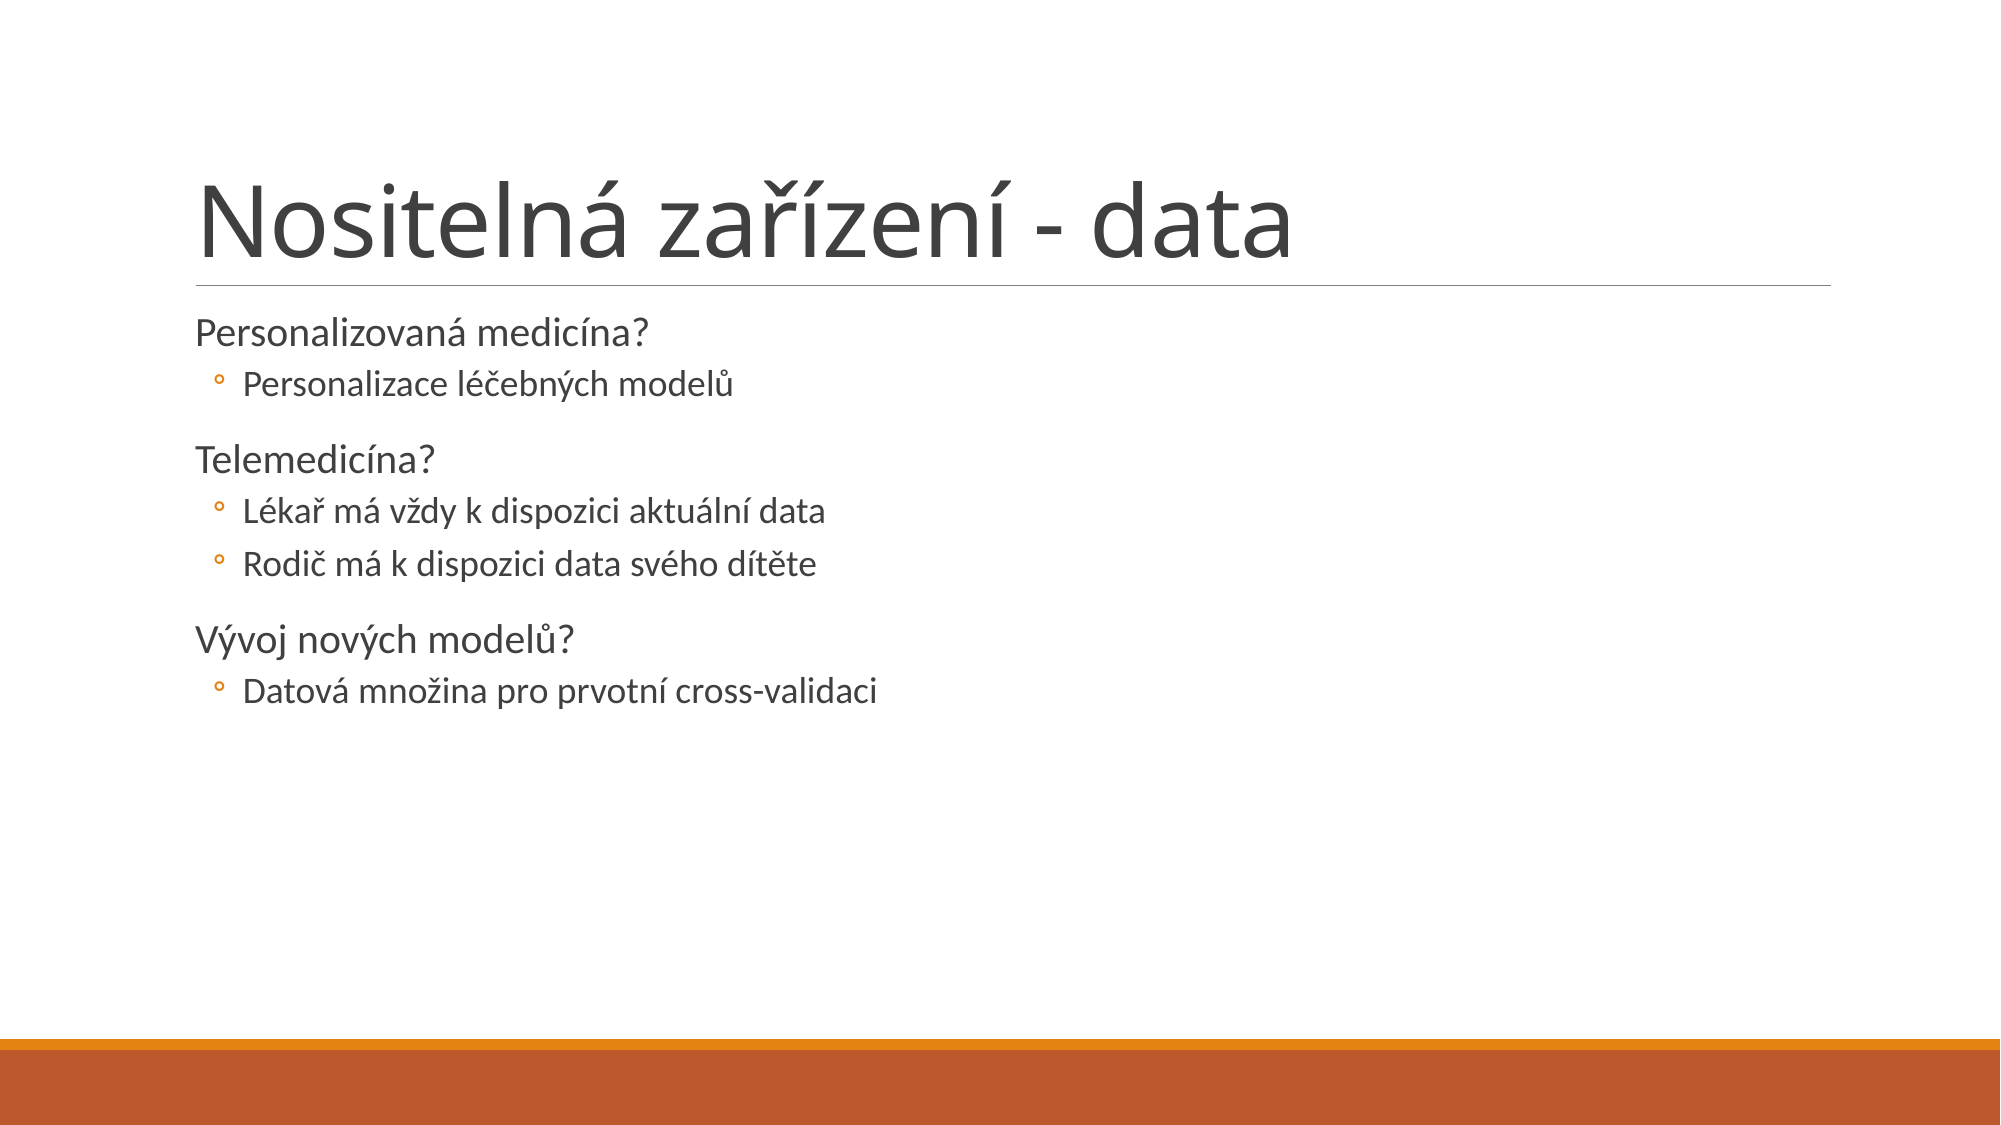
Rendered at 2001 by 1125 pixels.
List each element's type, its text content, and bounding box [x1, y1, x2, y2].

title Nositelná zařízení - data [180, 47, 1830, 285]
list Personalizovaná medicína? Personalizace léčebných modelů Telemedicína? Lékař má vždy k dispozici aktuální data Rodič má k dispozici data svého dítěte Vývoj nových modelů? Datová množina pro prvotní cross-validaci [180, 302, 1830, 963]
